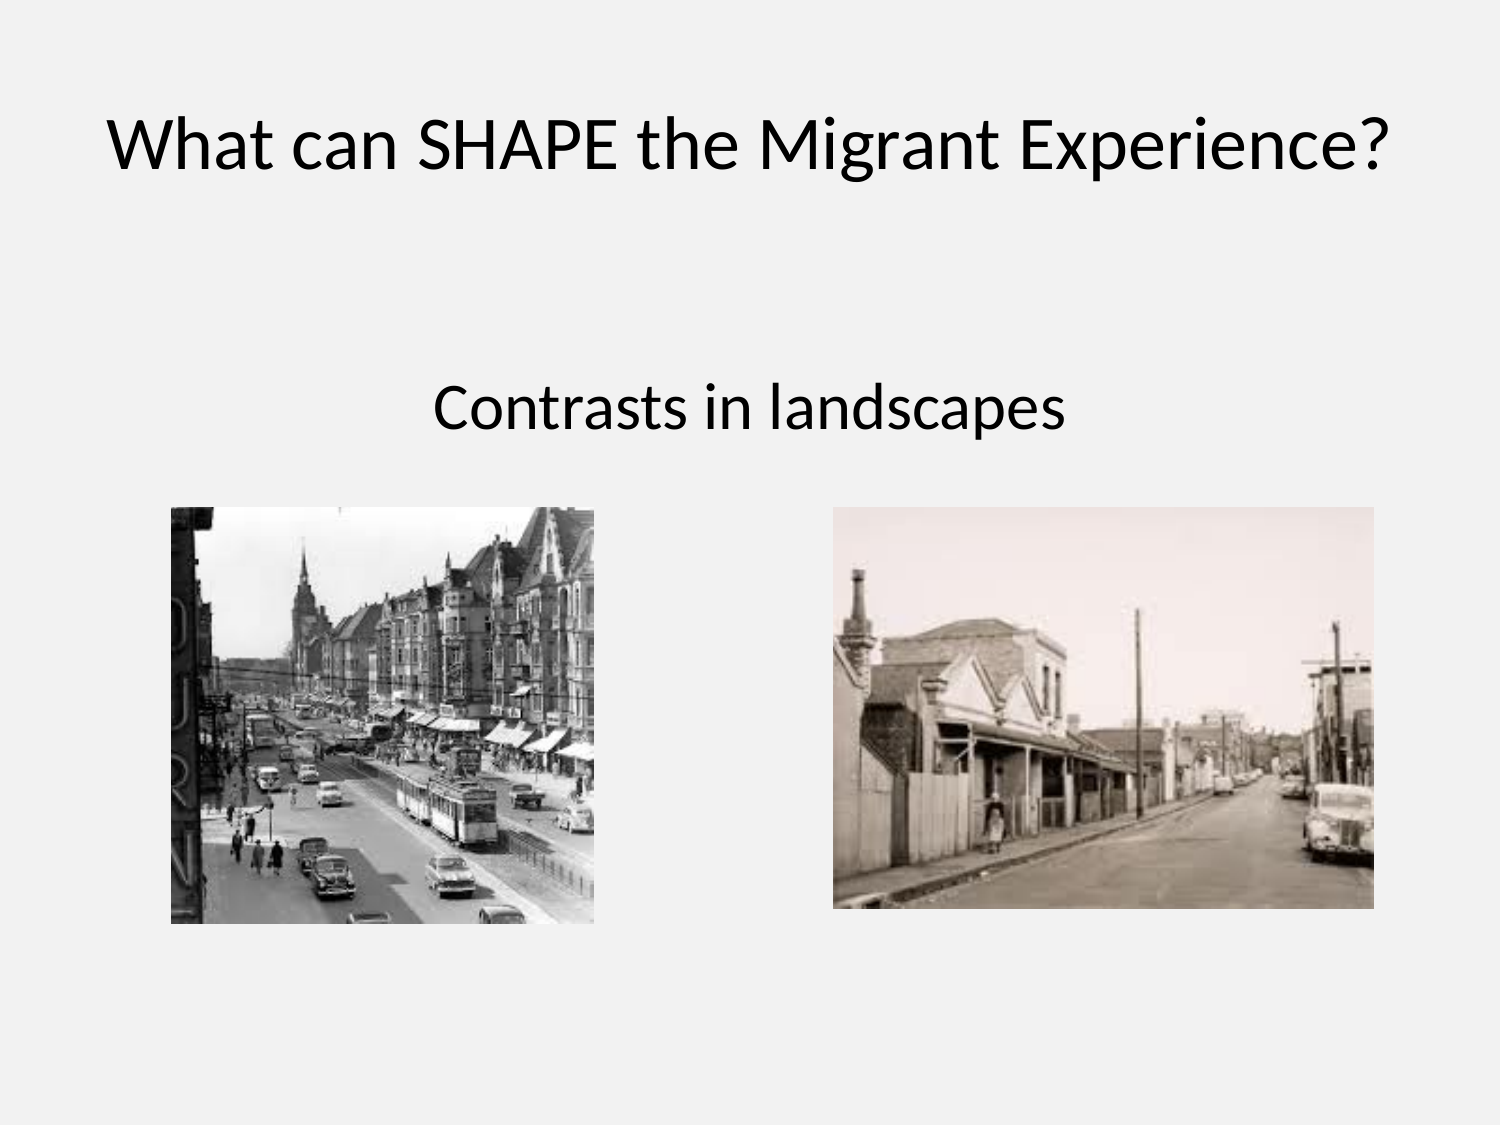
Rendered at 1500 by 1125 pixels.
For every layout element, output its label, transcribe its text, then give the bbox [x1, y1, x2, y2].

title What can SHAPE the Migrant Experience? [75, 45, 1425, 233]
picture [170, 506, 594, 925]
list Contrasts in landscapes [75, 262, 1425, 1005]
picture [832, 506, 1374, 909]
